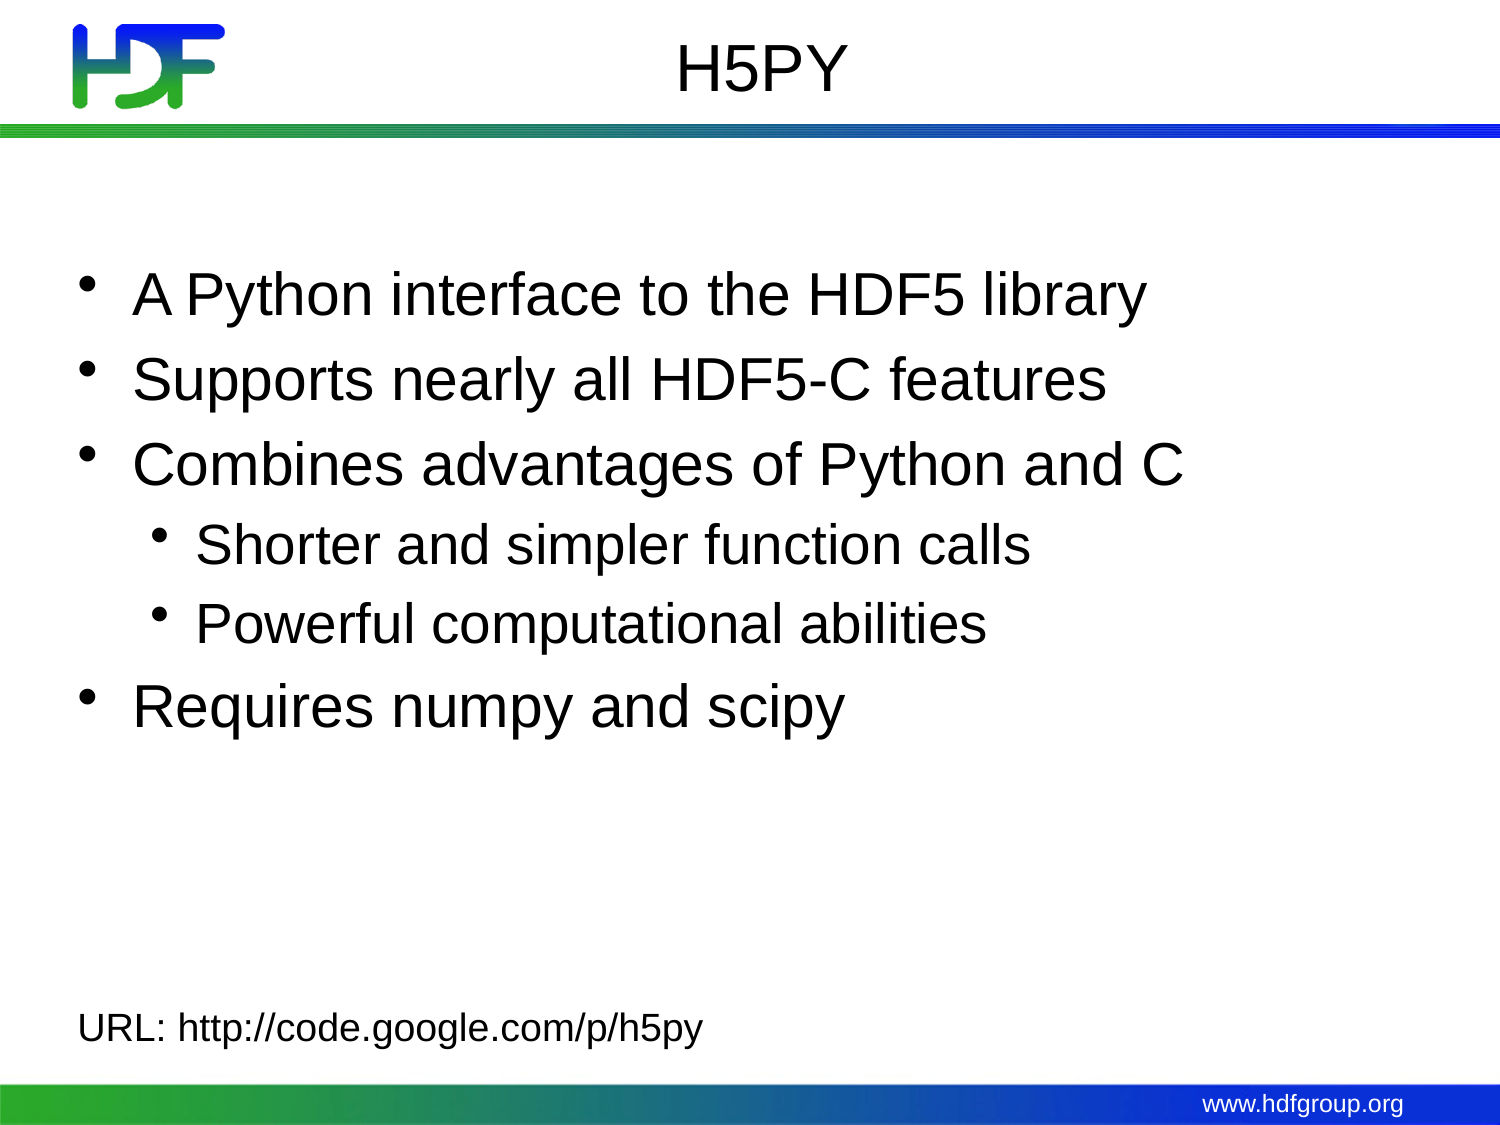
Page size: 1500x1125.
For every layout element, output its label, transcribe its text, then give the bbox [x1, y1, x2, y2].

list A Python interface to the HDF5 library Supports nearly all HDF5-C features Combines advantages of Python and C Shorter and simpler function calls Powerful computational abilities Requires numpy and scipy URL: http://code.google.com/p/h5py [62, 162, 1451, 1063]
title H5PY [187, 24, 1338, 113]
picture [0, 0, 1500, 1125]
